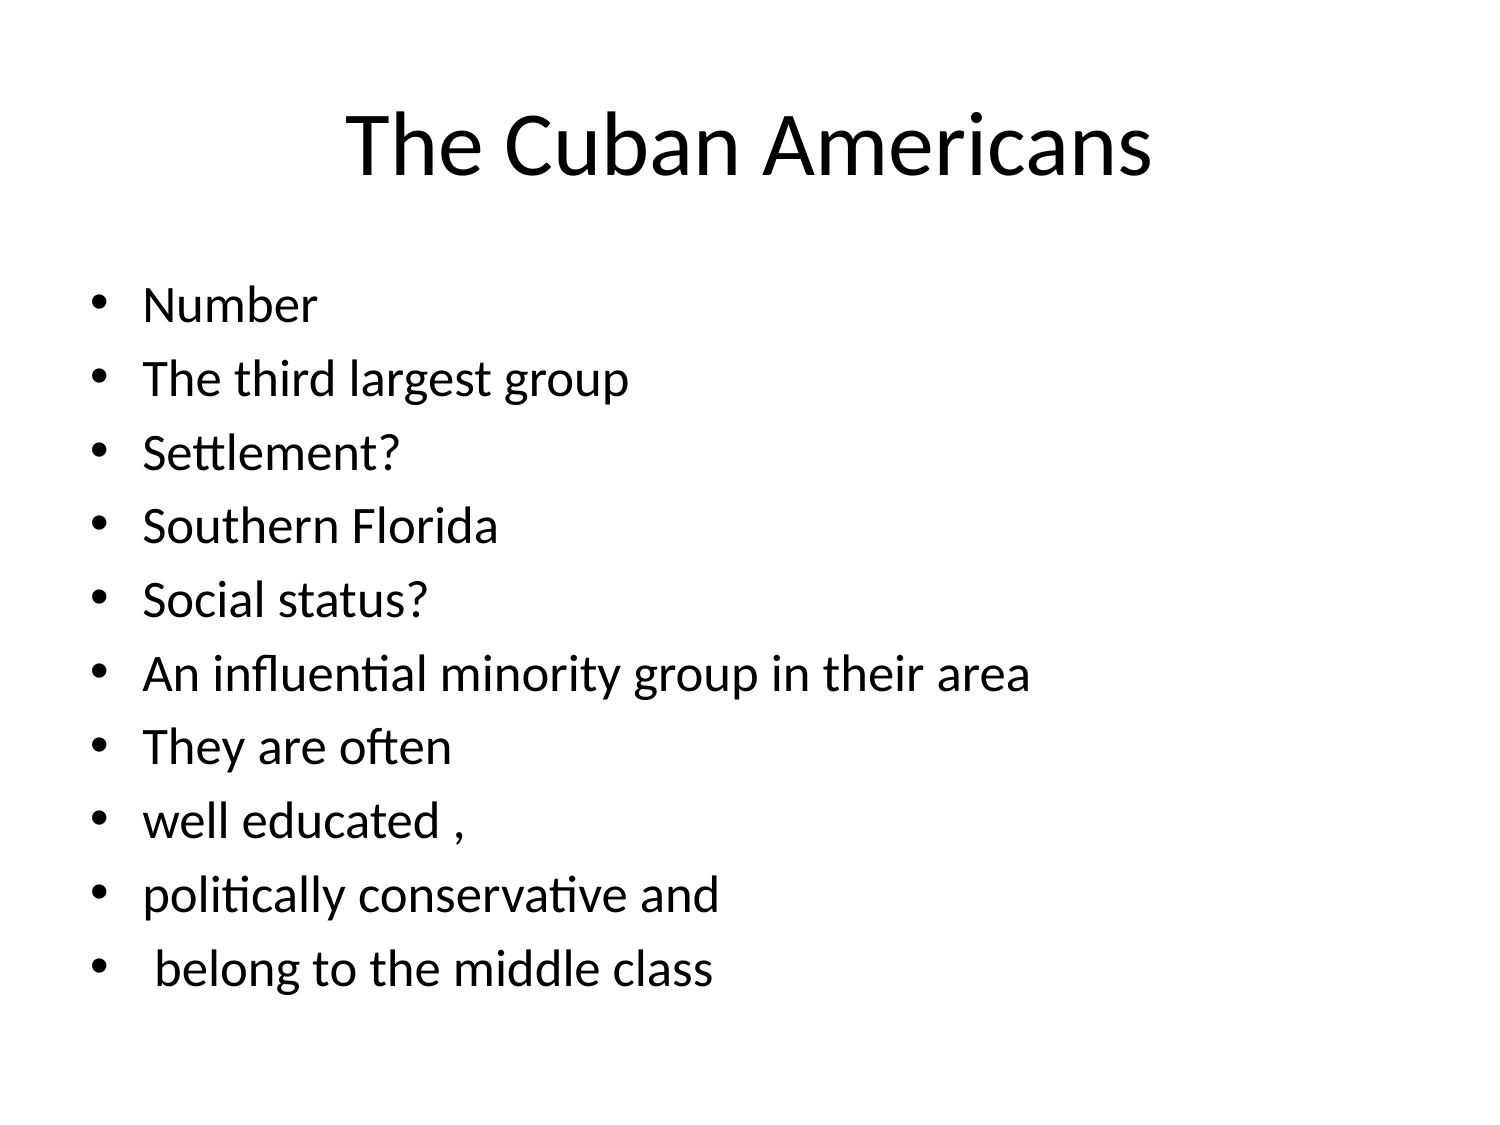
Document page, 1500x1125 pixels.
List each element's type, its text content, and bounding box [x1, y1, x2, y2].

title The Cuban Americans [75, 45, 1425, 233]
list Number The third largest group Settlement? Southern Florida Social status? An influential minority group in their area They are often well educated , politically conservative and belong to the middle class [75, 262, 1425, 1005]
